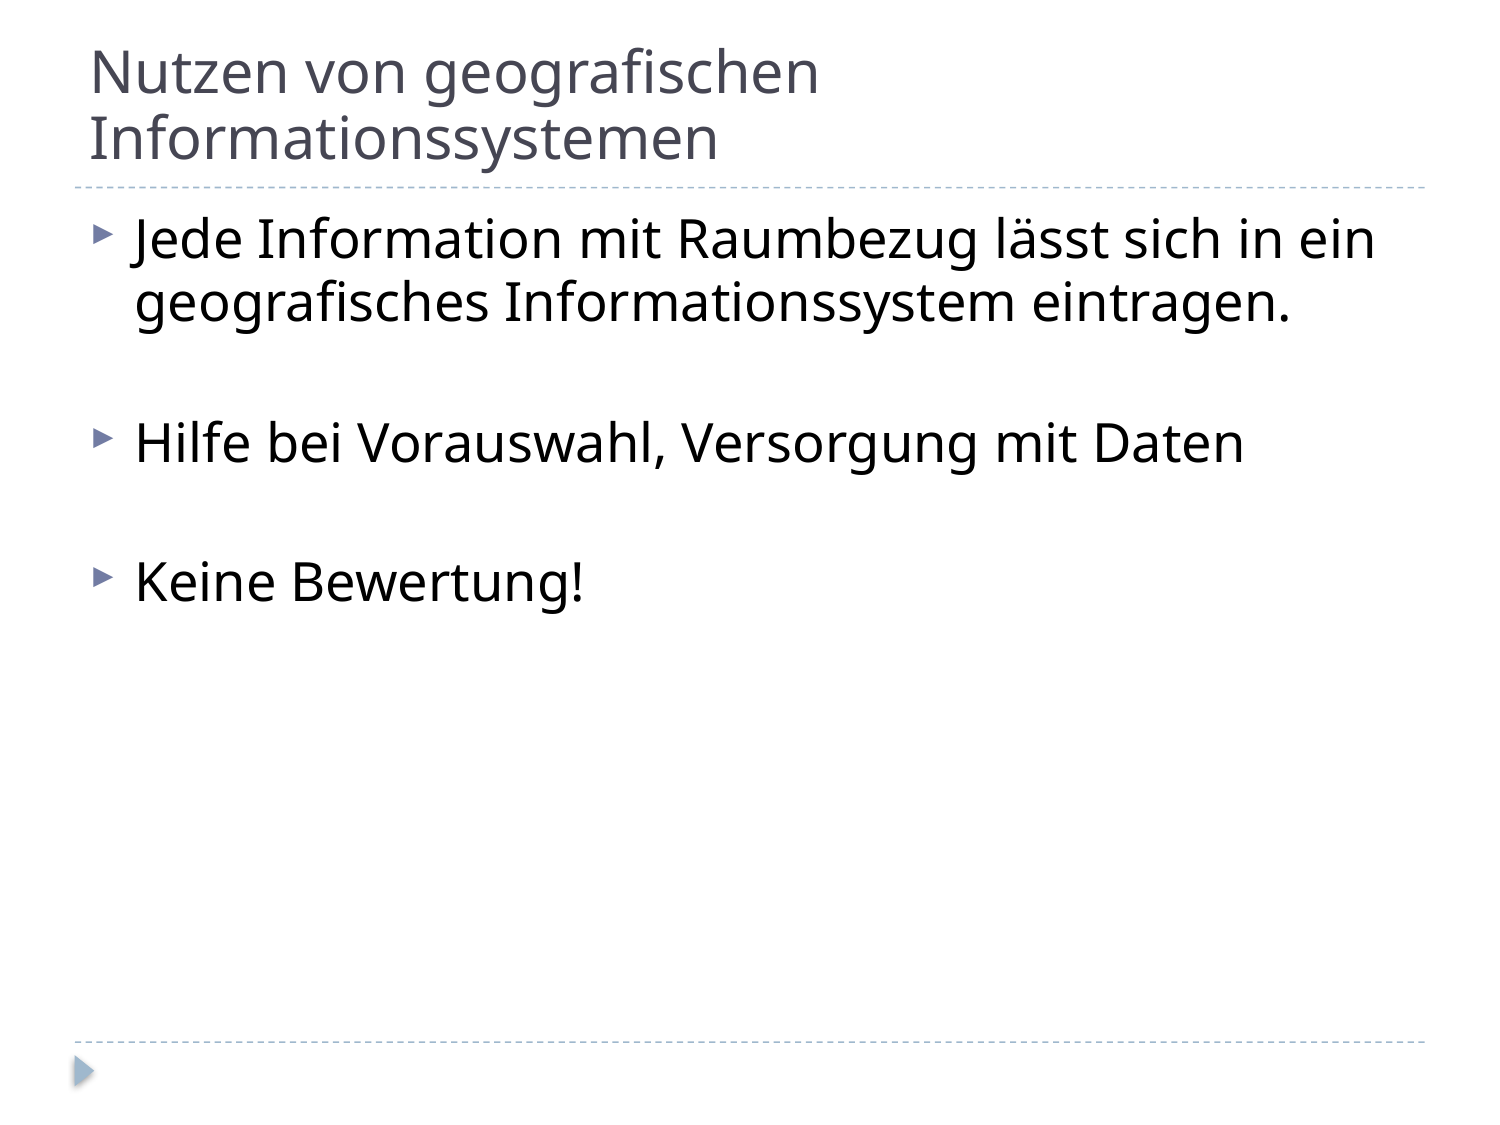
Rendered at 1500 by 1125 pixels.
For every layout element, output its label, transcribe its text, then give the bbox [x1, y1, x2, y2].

title Nutzen von geografischen Informationssystemen [75, 32, 1425, 181]
list Jede Information mit Raumbezug lässt sich in ein geografisches Informationssystem eintragen. Hilfe bei Vorauswahl, Versorgung mit Daten Keine Bewertung! [75, 200, 1425, 669]
